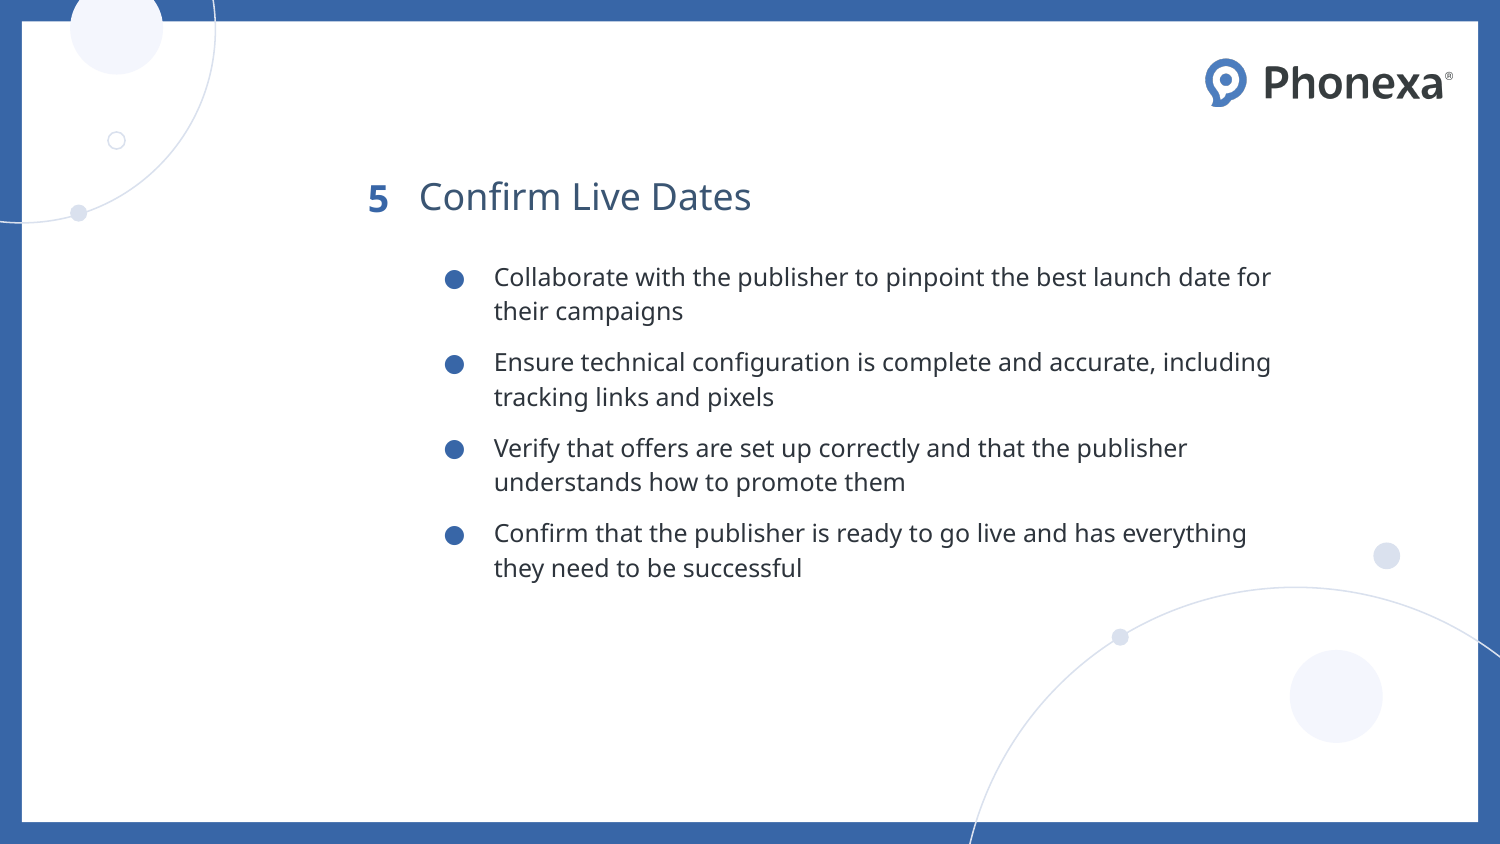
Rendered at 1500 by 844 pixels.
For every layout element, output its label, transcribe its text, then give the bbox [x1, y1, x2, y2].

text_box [960, 542, 1500, 844]
text_box Collaborate with the publisher to pinpoint the best launch date for their campaigns Ensure technical configuration is complete and accurate, including tracking links and pixels Verify that offers are set up correctly and that the publisher understands how to promote them Confirm that the publisher is ready to go live and has everything they need to be successful [403, 241, 1305, 598]
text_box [0, 0, 216, 224]
picture [1205, 58, 1454, 107]
text_box Confirm Live Dates [403, 151, 1213, 233]
text_box 5 [299, 153, 405, 236]
text_box [21, 21, 1479, 823]
